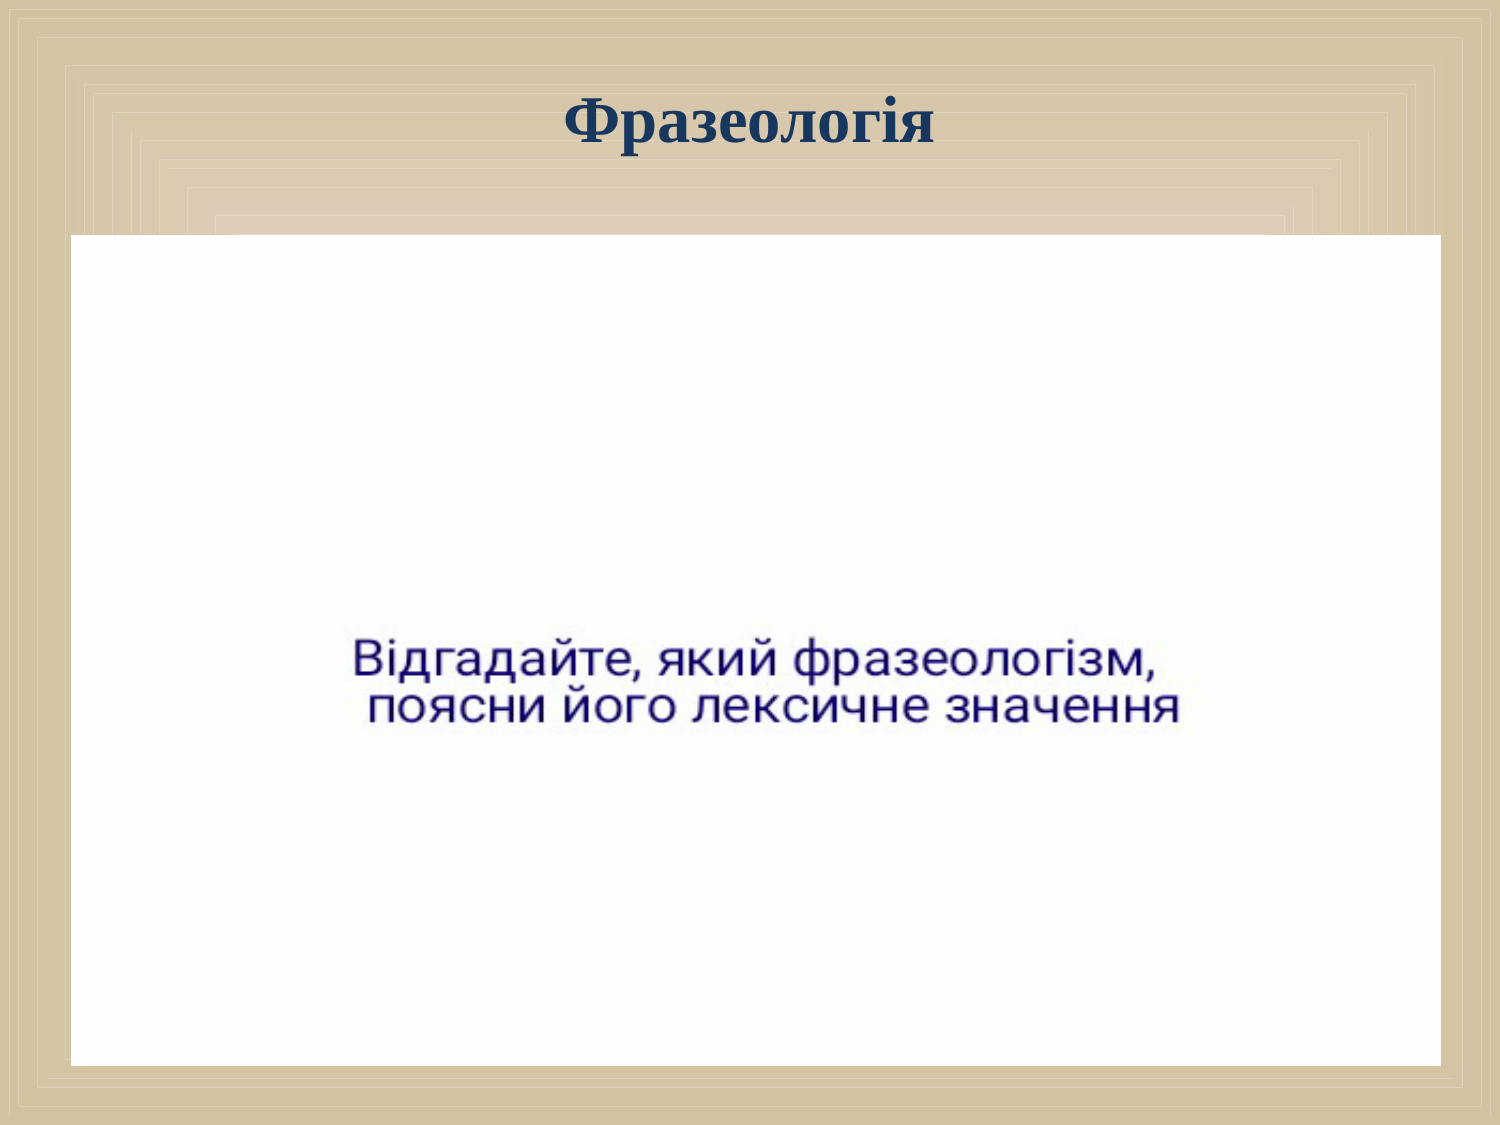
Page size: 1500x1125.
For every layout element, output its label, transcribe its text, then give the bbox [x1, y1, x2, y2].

title Фразеологія [75, 45, 1425, 188]
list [70, 234, 1442, 1067]
